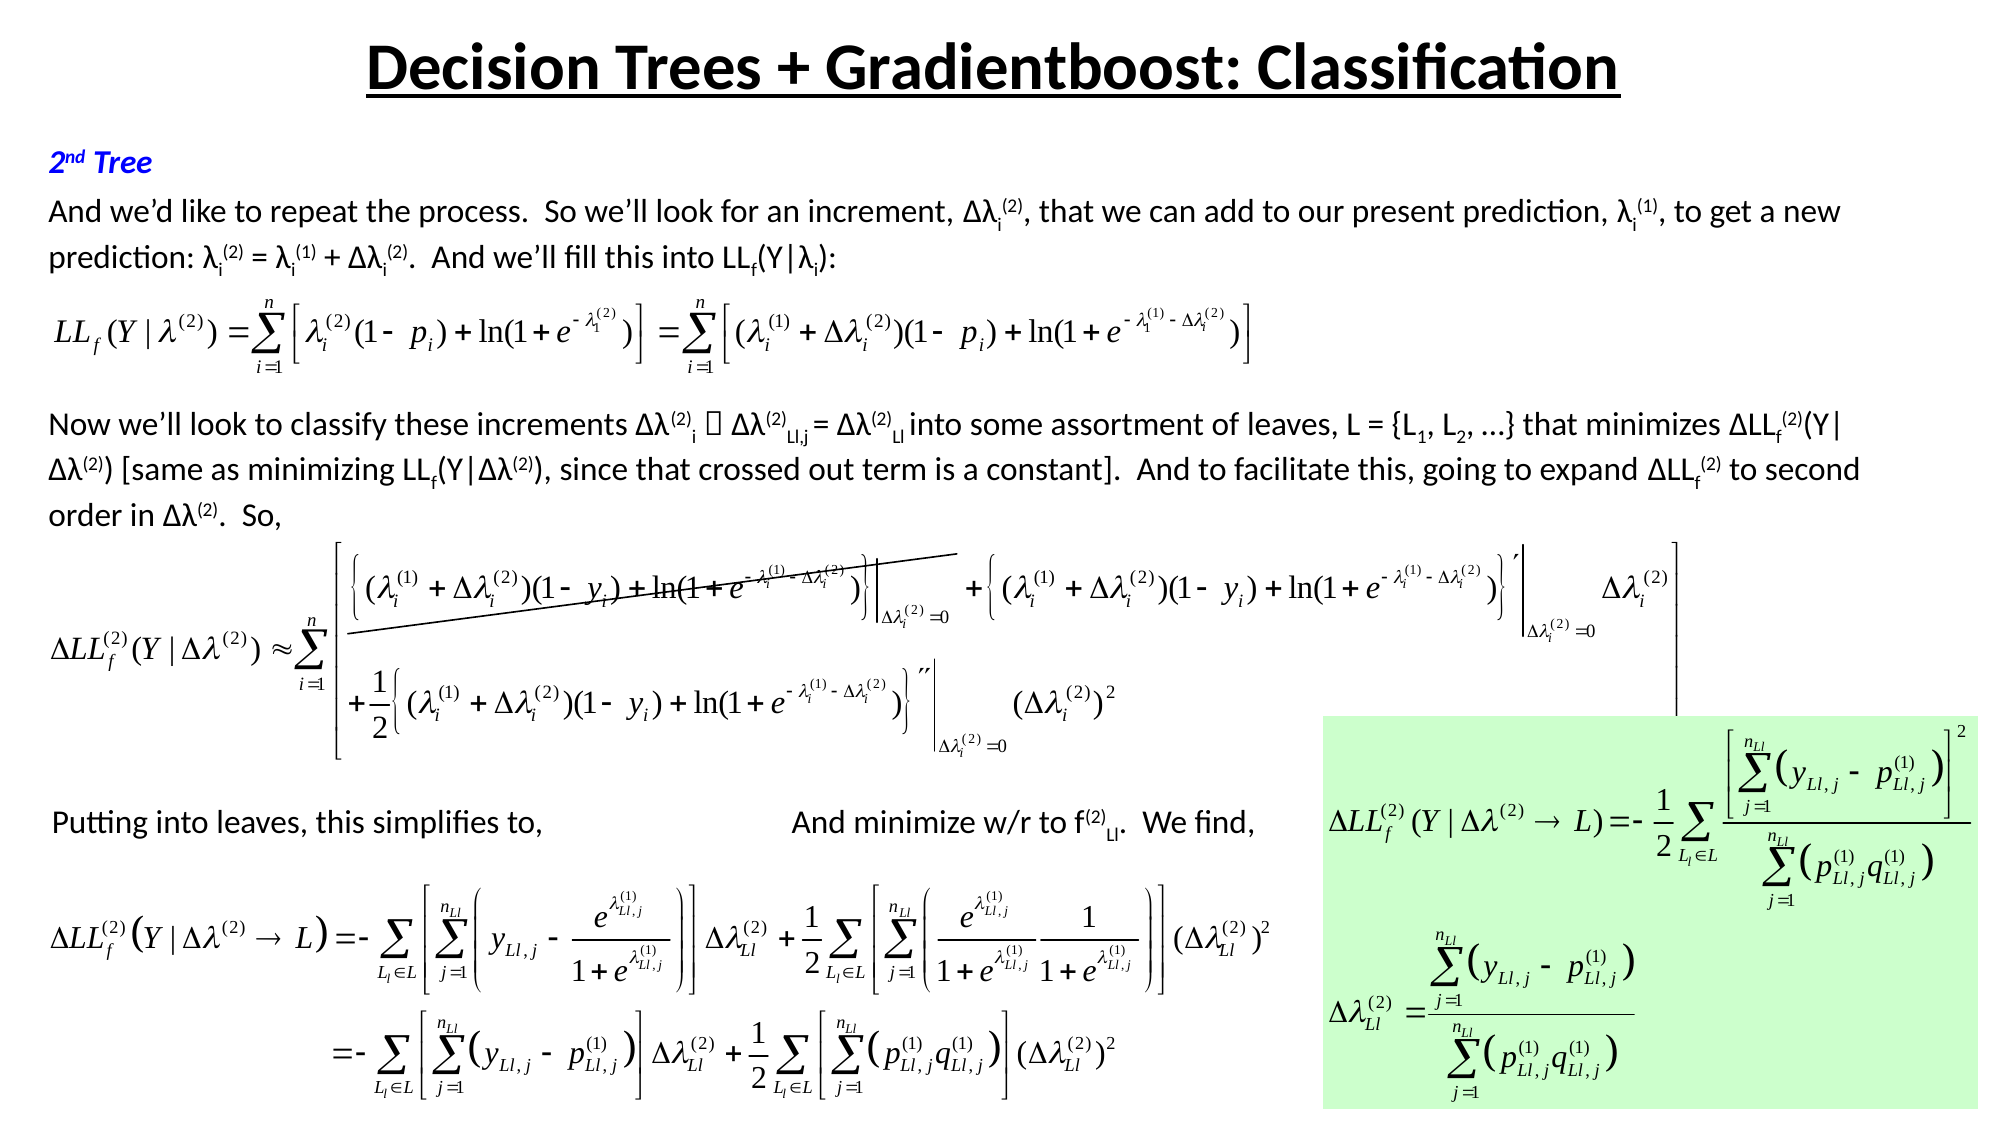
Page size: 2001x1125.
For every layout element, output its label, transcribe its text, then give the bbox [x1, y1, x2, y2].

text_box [48, 287, 1263, 381]
text_box And we’d like to repeat the process. So we’ll look for an increment, Δλi(2), that we can add to our present prediction, λi(1), to get a new prediction: λi(2) = λi(1) + Δλi(2). And we’ll fill this into LLf(Y|λi): [33, 182, 1900, 288]
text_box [44, 878, 1281, 1107]
text_box 2nd Tree [33, 133, 287, 182]
text_box Putting into leaves, this simplifies to, [37, 792, 585, 848]
text_box And minimize w/r to f(2)Ll. We find, [776, 792, 1281, 853]
text_box Now we’ll look to classify these increments Δλ(2)i  Δλ(2)Ll,j = Δλ(2)Ll into some assortment of leaves, L = {L1, L2, …} that minimizes ΔLLf(2)(Y|Δλ(2)) [same as minimizing LLf(Y|Δλ(2)), since that crossed out term is a constant]. And to facilitate this, going to expand ΔLLf(2) to second order in Δλ(2). So, [33, 394, 1887, 541]
text_box Decision Trees + Gradientboost: Classification [351, 15, 1667, 111]
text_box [1323, 716, 1978, 1110]
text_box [44, 534, 1690, 768]
